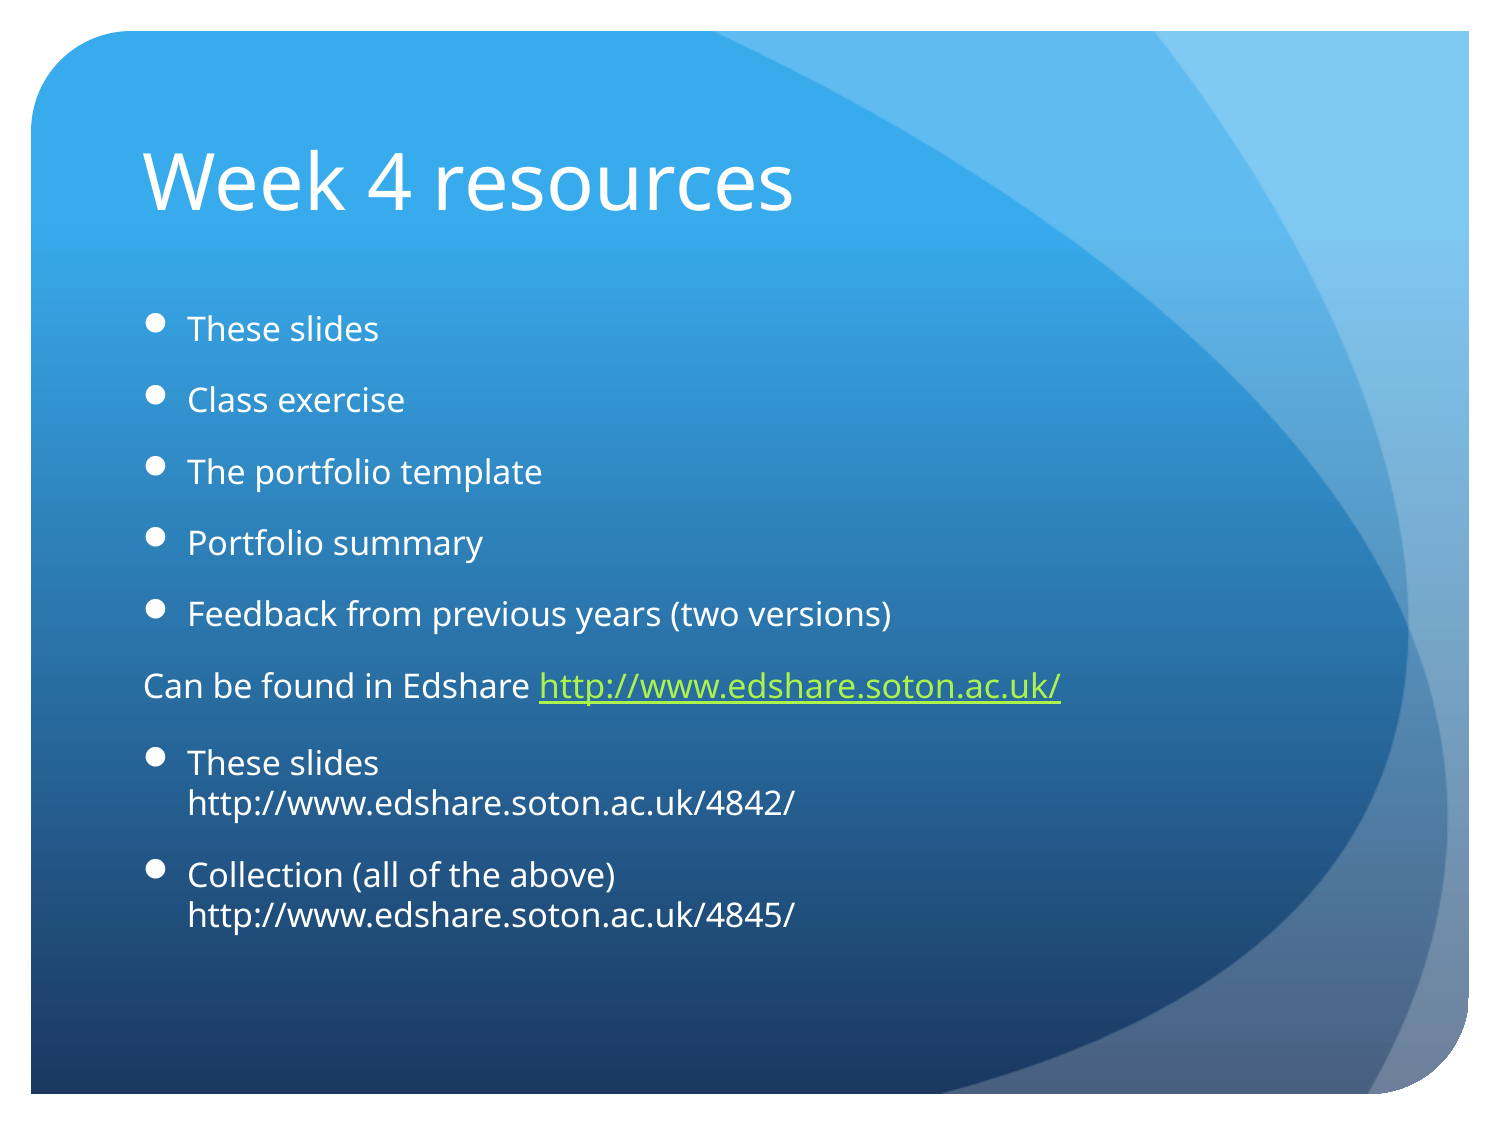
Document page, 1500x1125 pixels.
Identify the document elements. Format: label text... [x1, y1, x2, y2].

title Week 4 resources [127, 62, 1372, 234]
list These slides Class exercise The portfolio template Portfolio summary Feedback from previous years (two versions) Can be found in Edshare http://www.edshare.soton.ac.uk/ These slides http://www.edshare.soton.ac.uk/4842/ Collection (all of the above) http://www.edshare.soton.ac.uk/4845/ [127, 299, 1372, 991]
picture [24, 30, 1473, 1094]
